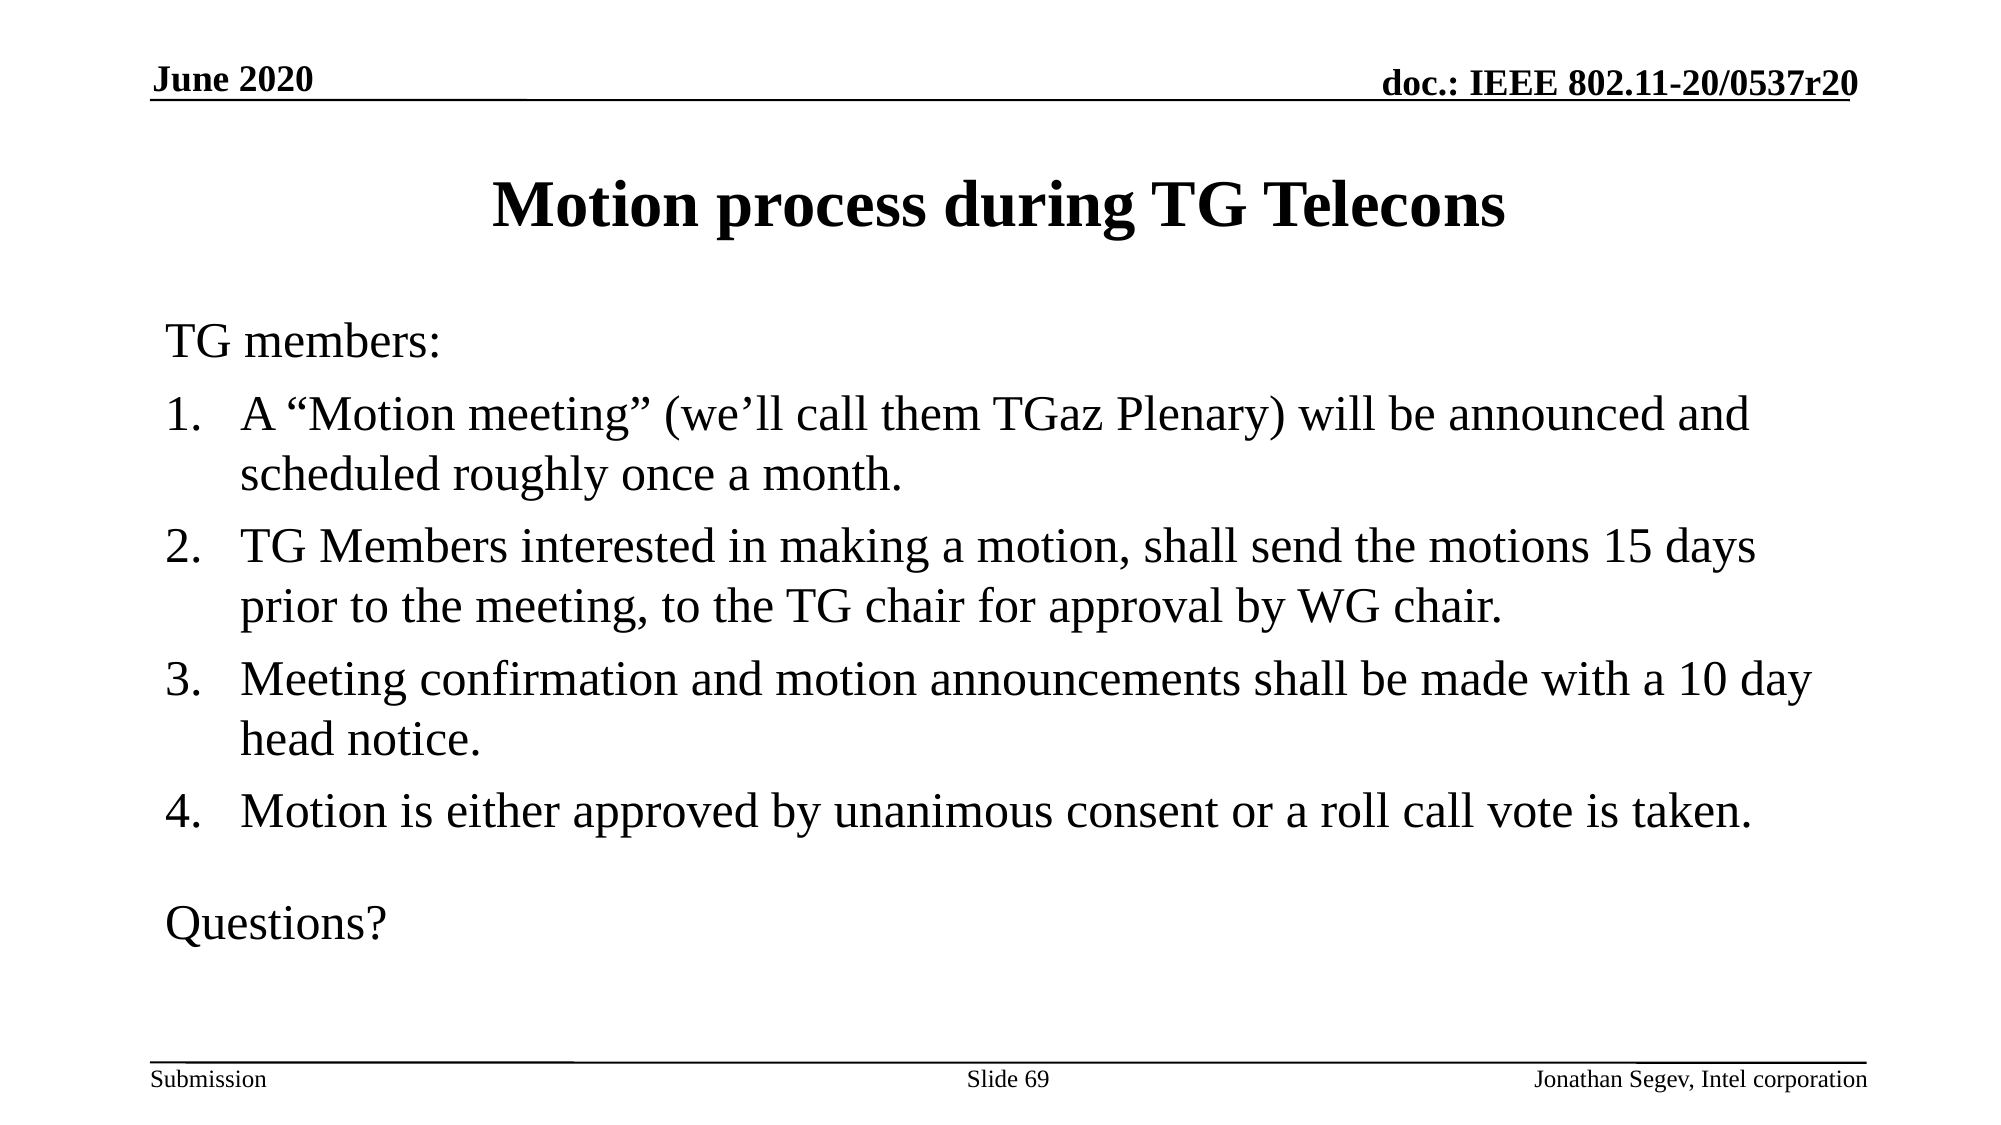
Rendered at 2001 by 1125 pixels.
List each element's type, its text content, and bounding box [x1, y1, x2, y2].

footer Jonathan Segev, Intel corporation [1171, 1061, 1869, 1093]
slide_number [152, 54, 563, 100]
slide_number Slide 69 [950, 1061, 1067, 1123]
title Motion process during TG Telecons [149, 112, 1850, 288]
list TG members: A “Motion meeting” (we’ll call them TGaz Plenary) will be announced and scheduled roughly once a month. TG Members interested in making a motion, shall send the motions 15 days prior to the meeting, to the TG chair for approval by WG chair. Meeting confirmation and motion announcements shall be made with a 10 day head notice. Motion is either approved by unanimous consent or a roll call vote is taken. Questions? [149, 299, 1850, 1000]
